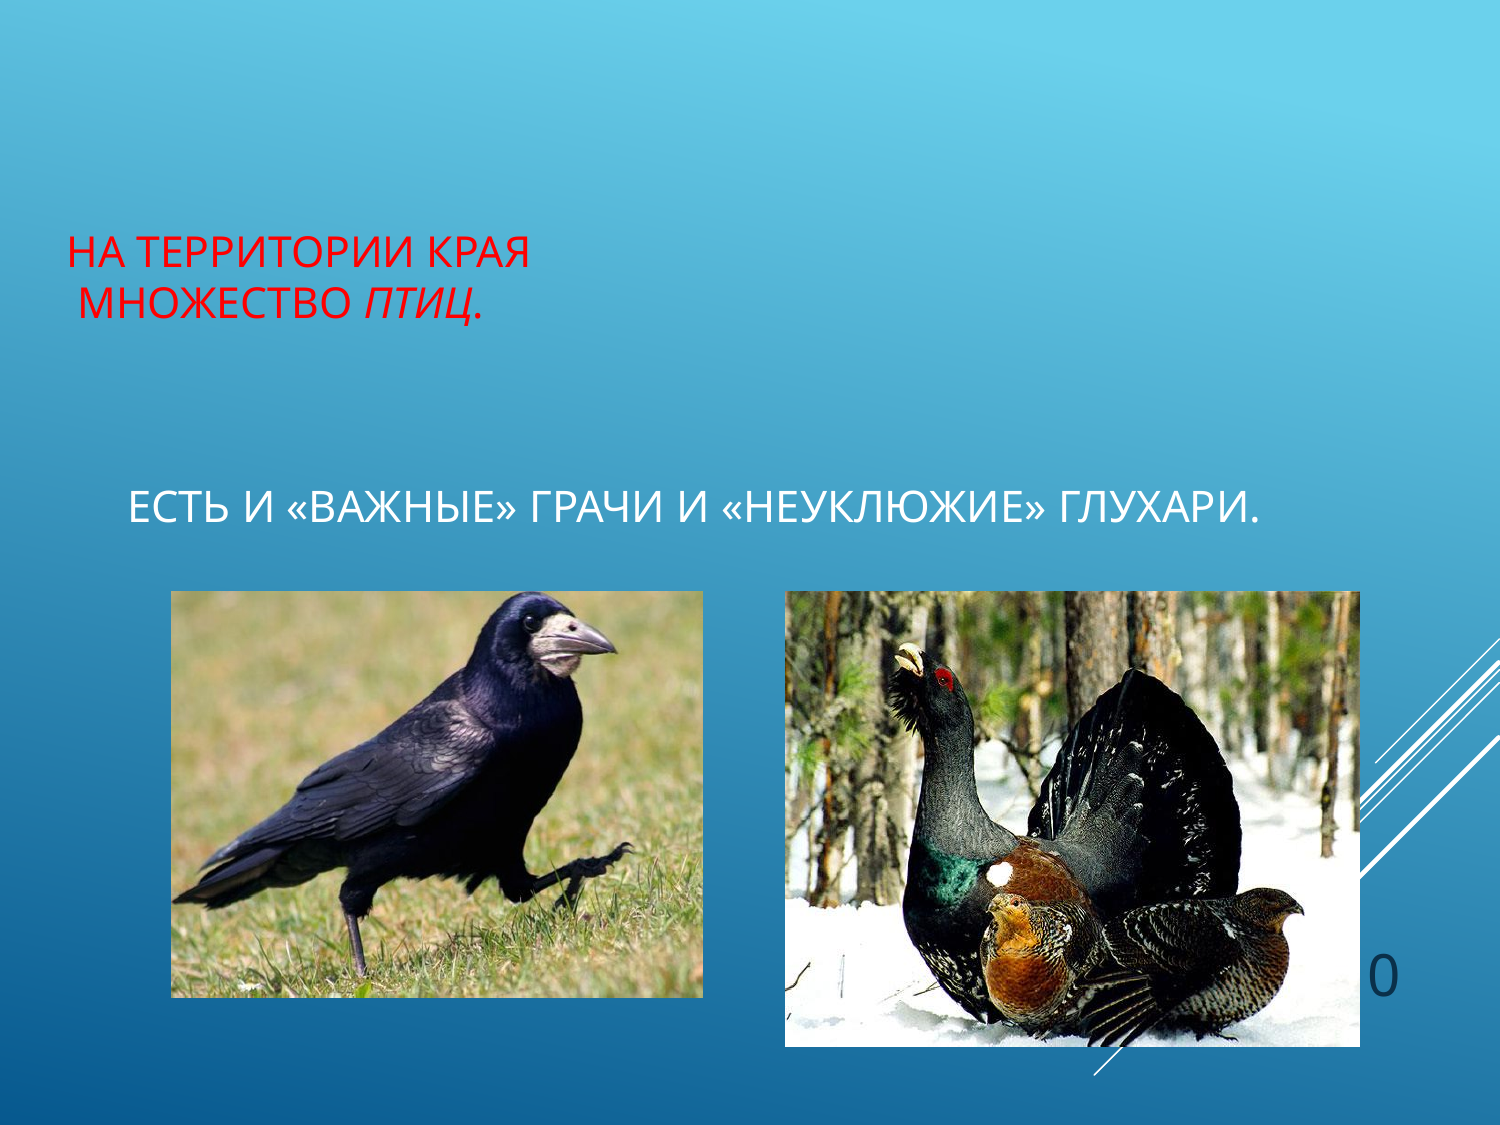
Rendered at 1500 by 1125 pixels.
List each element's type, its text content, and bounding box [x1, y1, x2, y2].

picture [170, 591, 703, 998]
list Есть и «важные» грачи и «неуклюжие» глухари. [112, 432, 1341, 539]
slide_number 10 [1360, 915, 1416, 1025]
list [785, 591, 1360, 1048]
title На территории края множество птиц. [51, 164, 1402, 387]
